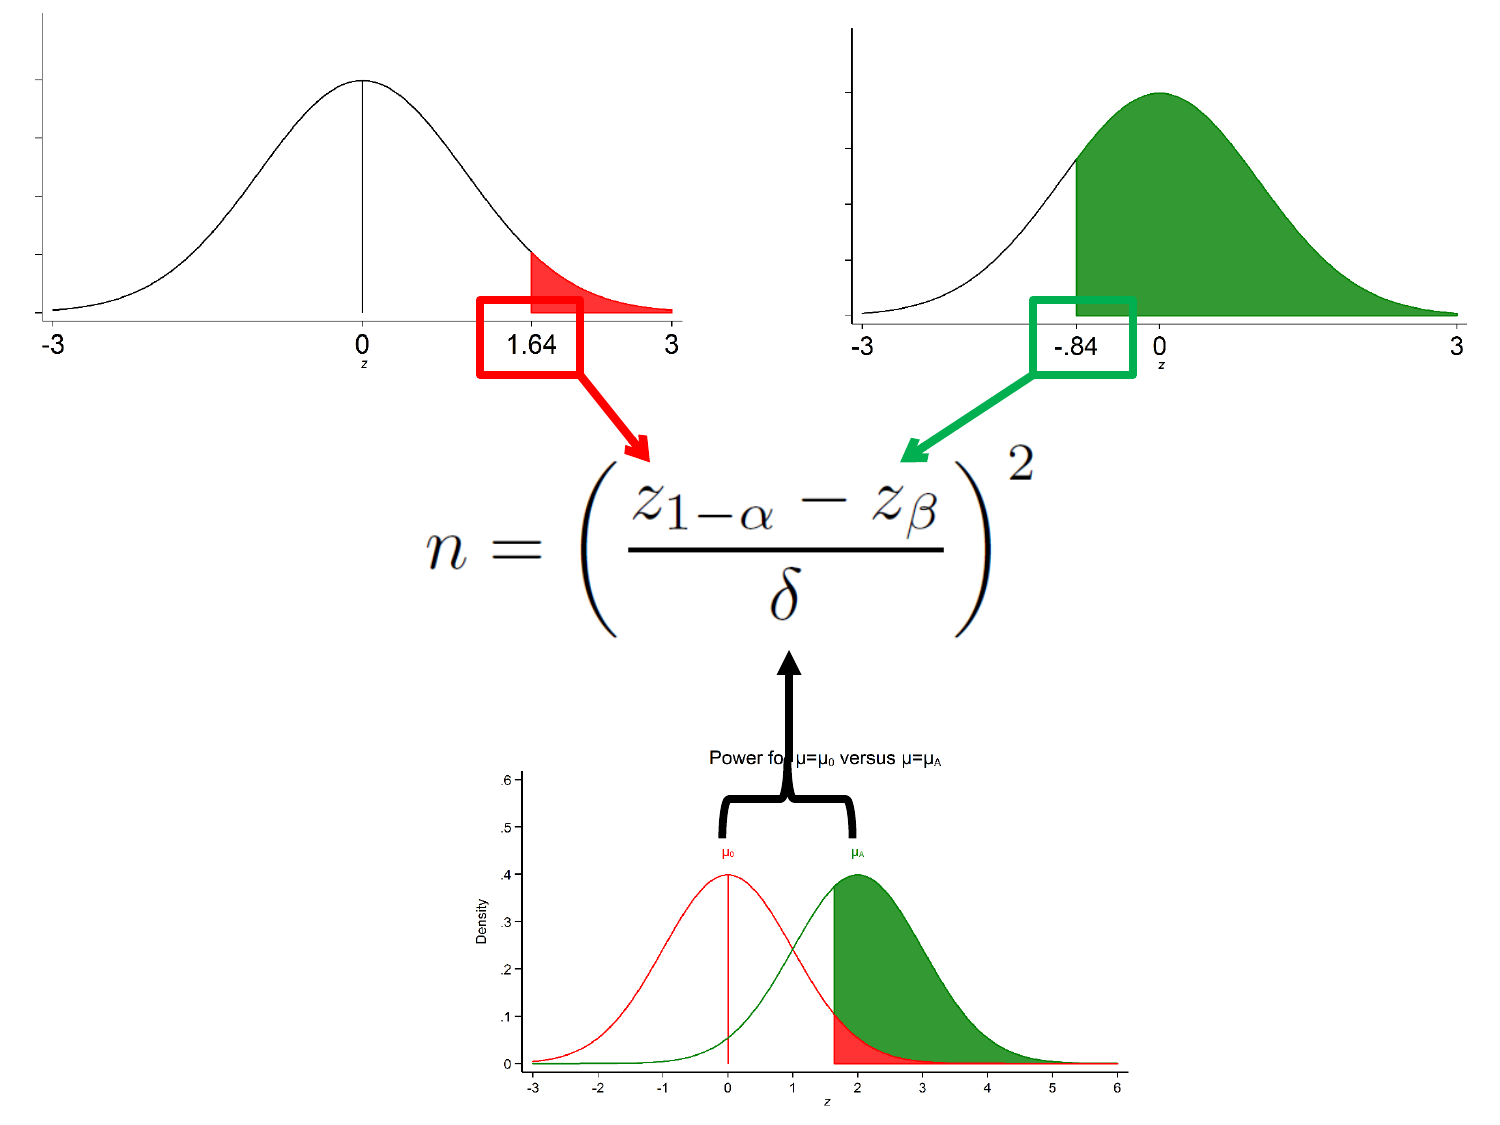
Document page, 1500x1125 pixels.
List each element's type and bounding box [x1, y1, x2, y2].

picture [823, 15, 1484, 387]
text_box [899, 374, 1034, 463]
picture [11, 0, 700, 387]
text_box [579, 374, 651, 463]
picture [408, 424, 1051, 664]
picture [449, 733, 1146, 1125]
